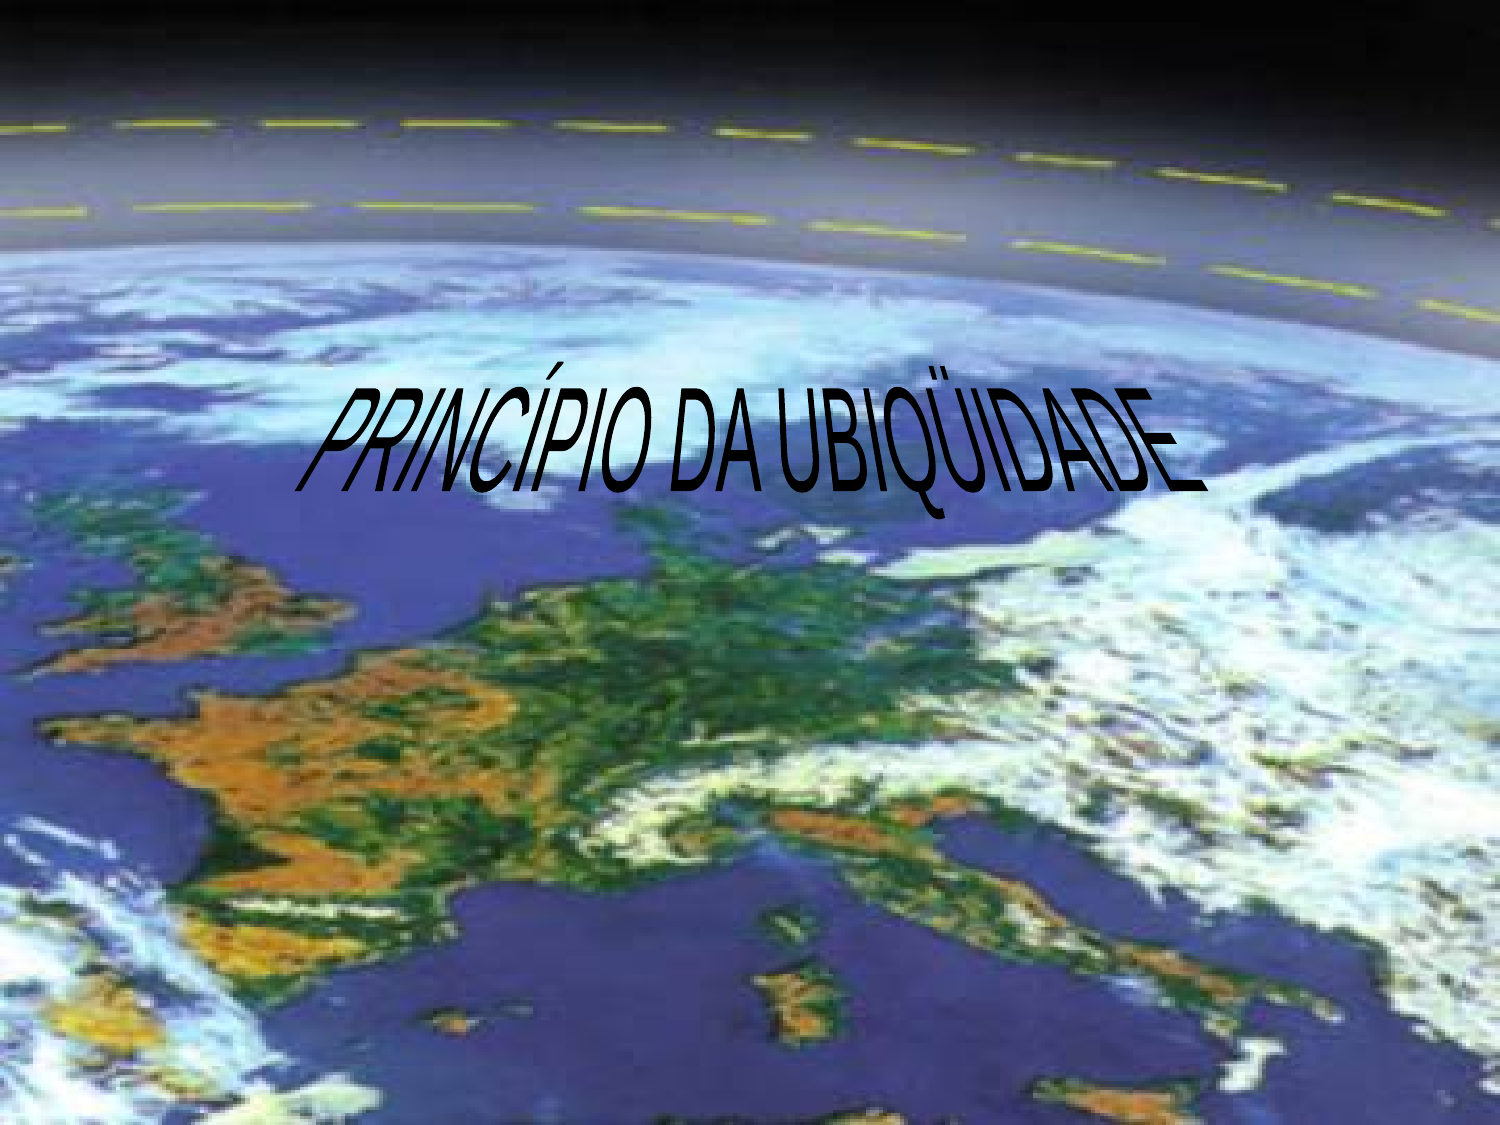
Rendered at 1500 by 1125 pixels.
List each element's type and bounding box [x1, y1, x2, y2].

list [0, 0, 1500, 1125]
